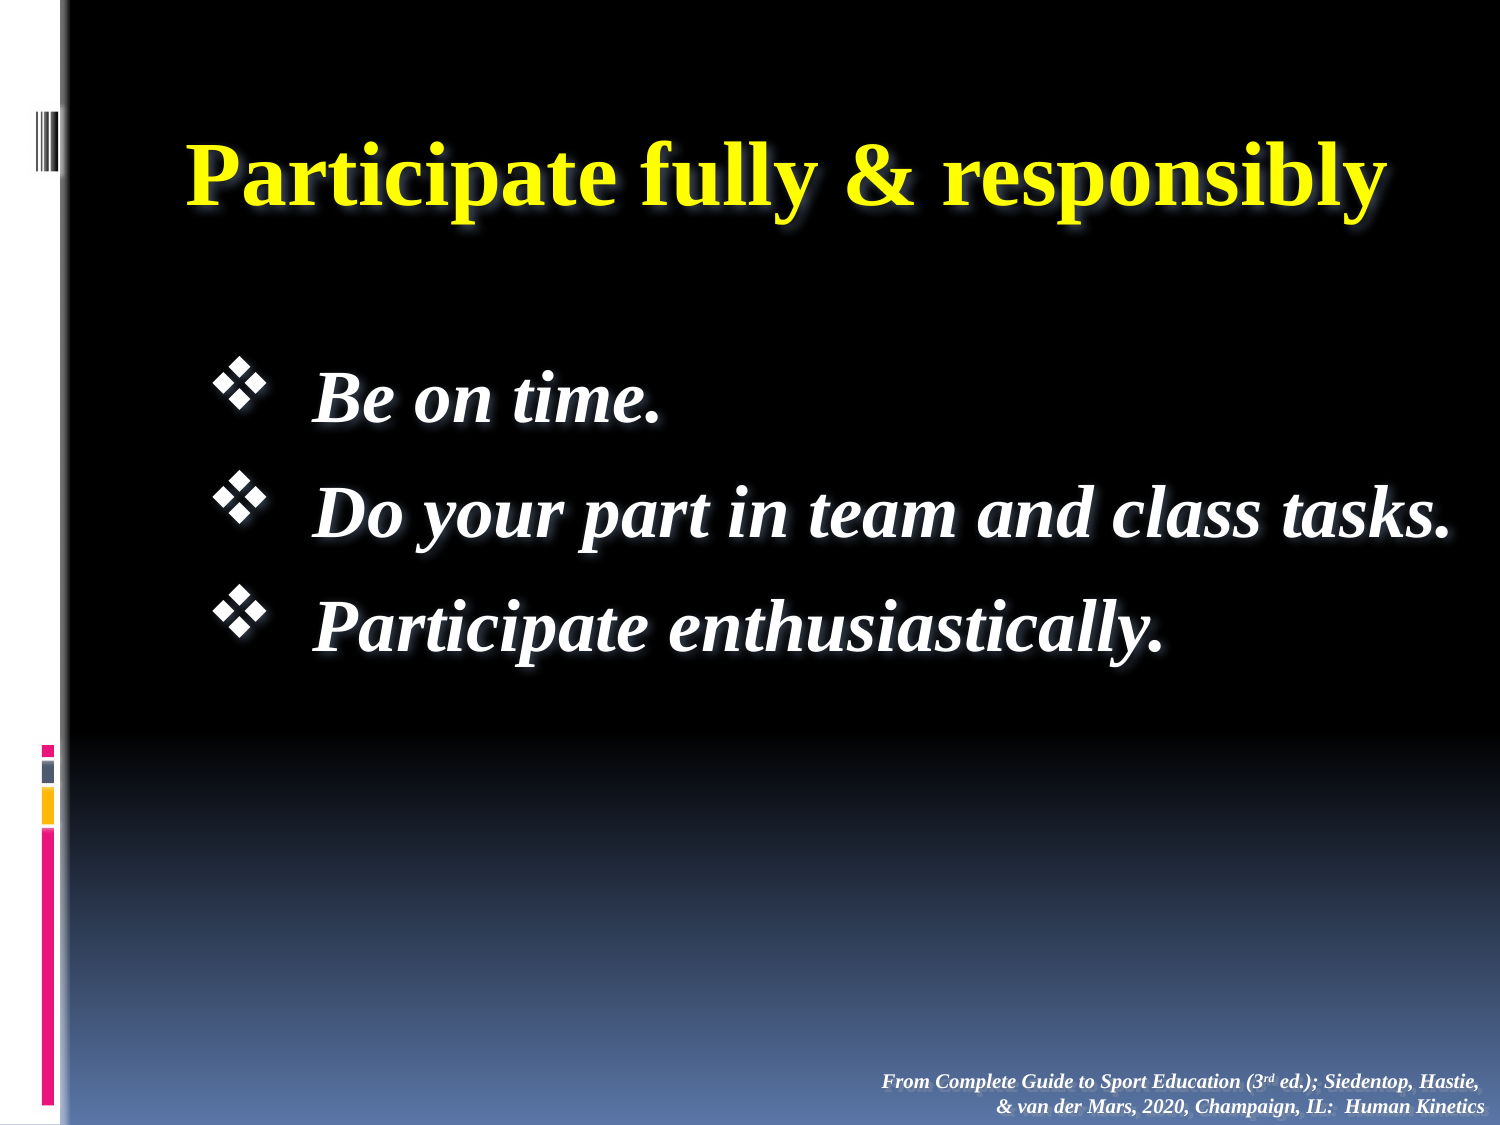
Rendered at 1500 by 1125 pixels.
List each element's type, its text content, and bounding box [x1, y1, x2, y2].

footer From Complete Guide to Sport Education (3rd ed.); Siedentop, Hastie, & van der Mars, 2020, Champaign, IL: Human Kinetics [825, 1065, 1500, 1125]
text_box Be on time. Do your part in team and class tasks. Participate enthusiastically. [191, 331, 1500, 700]
text_box Participate fully & responsibly [162, 75, 1413, 263]
